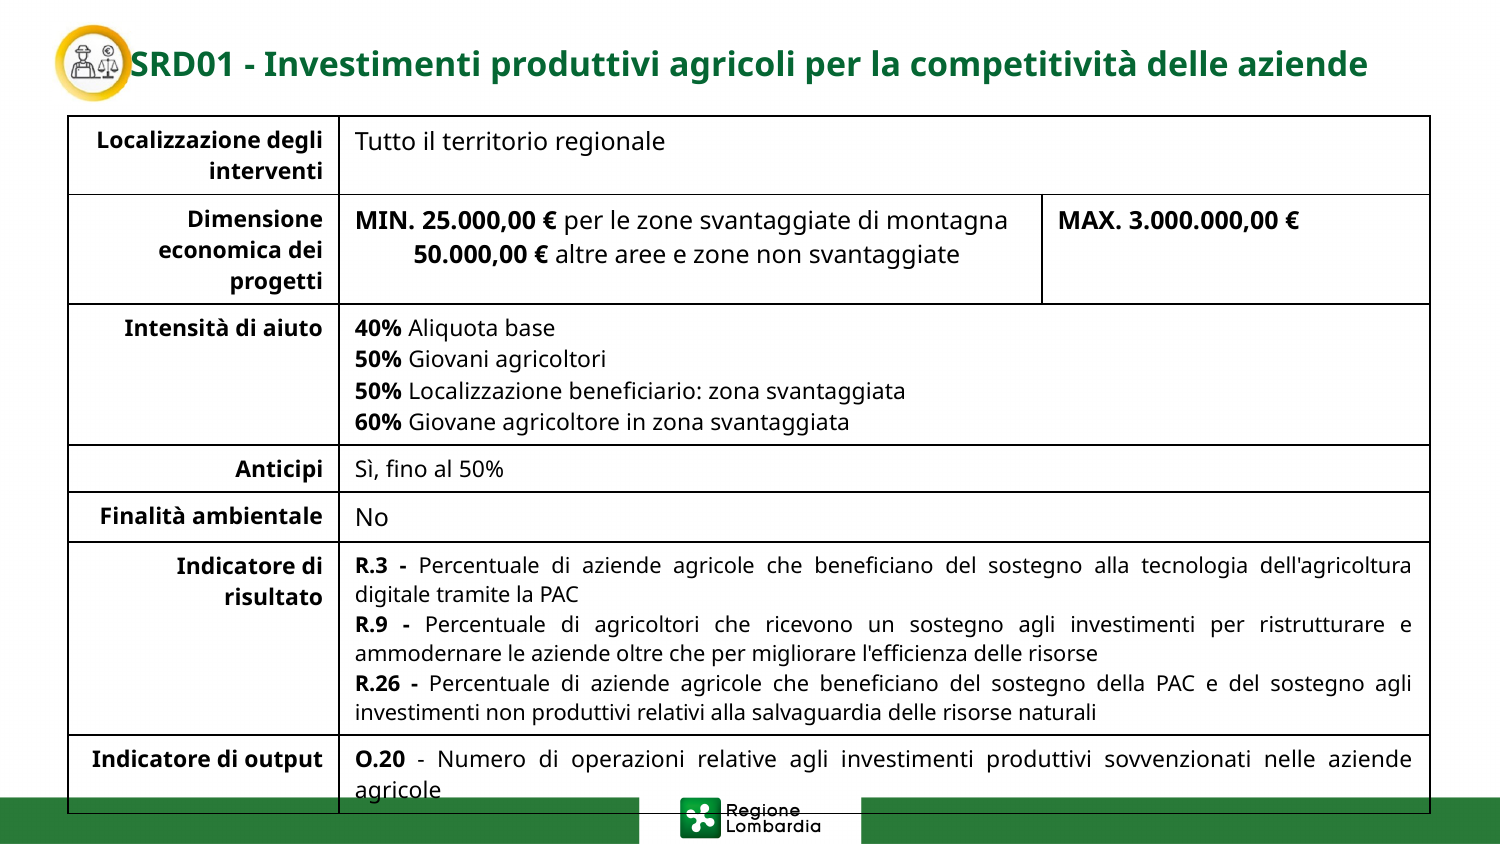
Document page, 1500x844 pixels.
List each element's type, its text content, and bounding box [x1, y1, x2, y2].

table_cell MAX. 3.000.000,00 € [1043, 195, 1429, 303]
table_header Tutto il territorio regionale [340, 117, 1429, 194]
table_cell Anticipi [69, 446, 338, 491]
text_box SRD01 - Investimenti produttivi agricoli per la competitività delle aziende [112, 8, 1388, 115]
table_cell Dimensione economica dei progetti [69, 195, 338, 303]
table_cell Intensità di aiuto [69, 305, 338, 444]
table_cell No [340, 493, 1429, 541]
table_cell Sì, fino al 50% [340, 446, 1429, 491]
table_cell O.20 - Numero di operazioni relative agli investimenti produttivi sovvenzionati nelle aziende agricole [340, 736, 1429, 813]
picture [0, 0, 1500, 844]
table_cell Finalità ambientale [69, 493, 338, 541]
table_header Localizzazione degli interventi [69, 117, 338, 194]
table_cell R.3 - Percentuale di aziende agricole che beneficiano del sostegno alla tecnologia dell'agricoltura digitale tramite la PAC R.9 - Percentuale di agricoltori che ricevono un sostegno agli investimenti per ristrutturare e ammodernare le aziende oltre che per migliorare l'efficienza delle risorse R.26 - Percentuale di aziende agricole che beneficiano del sostegno della PAC e del sostegno agli investimenti non produttivi relativi alla salvaguardia delle risorse naturali [340, 543, 1429, 734]
table_cell Indicatore di output [69, 736, 338, 813]
table_cell MIN. 25.000,00 € per le zone svantaggiate di montagna 50.000,00 € altre aree e zone non svantaggiate [340, 195, 1041, 303]
table_cell 40% Aliquota base 50% Giovani agricoltori 50% Localizzazione beneficiario: zona svantaggiata 60% Giovane agricoltore in zona svantaggiata [340, 305, 1429, 444]
table_cell Indicatore di risultato [69, 543, 338, 734]
